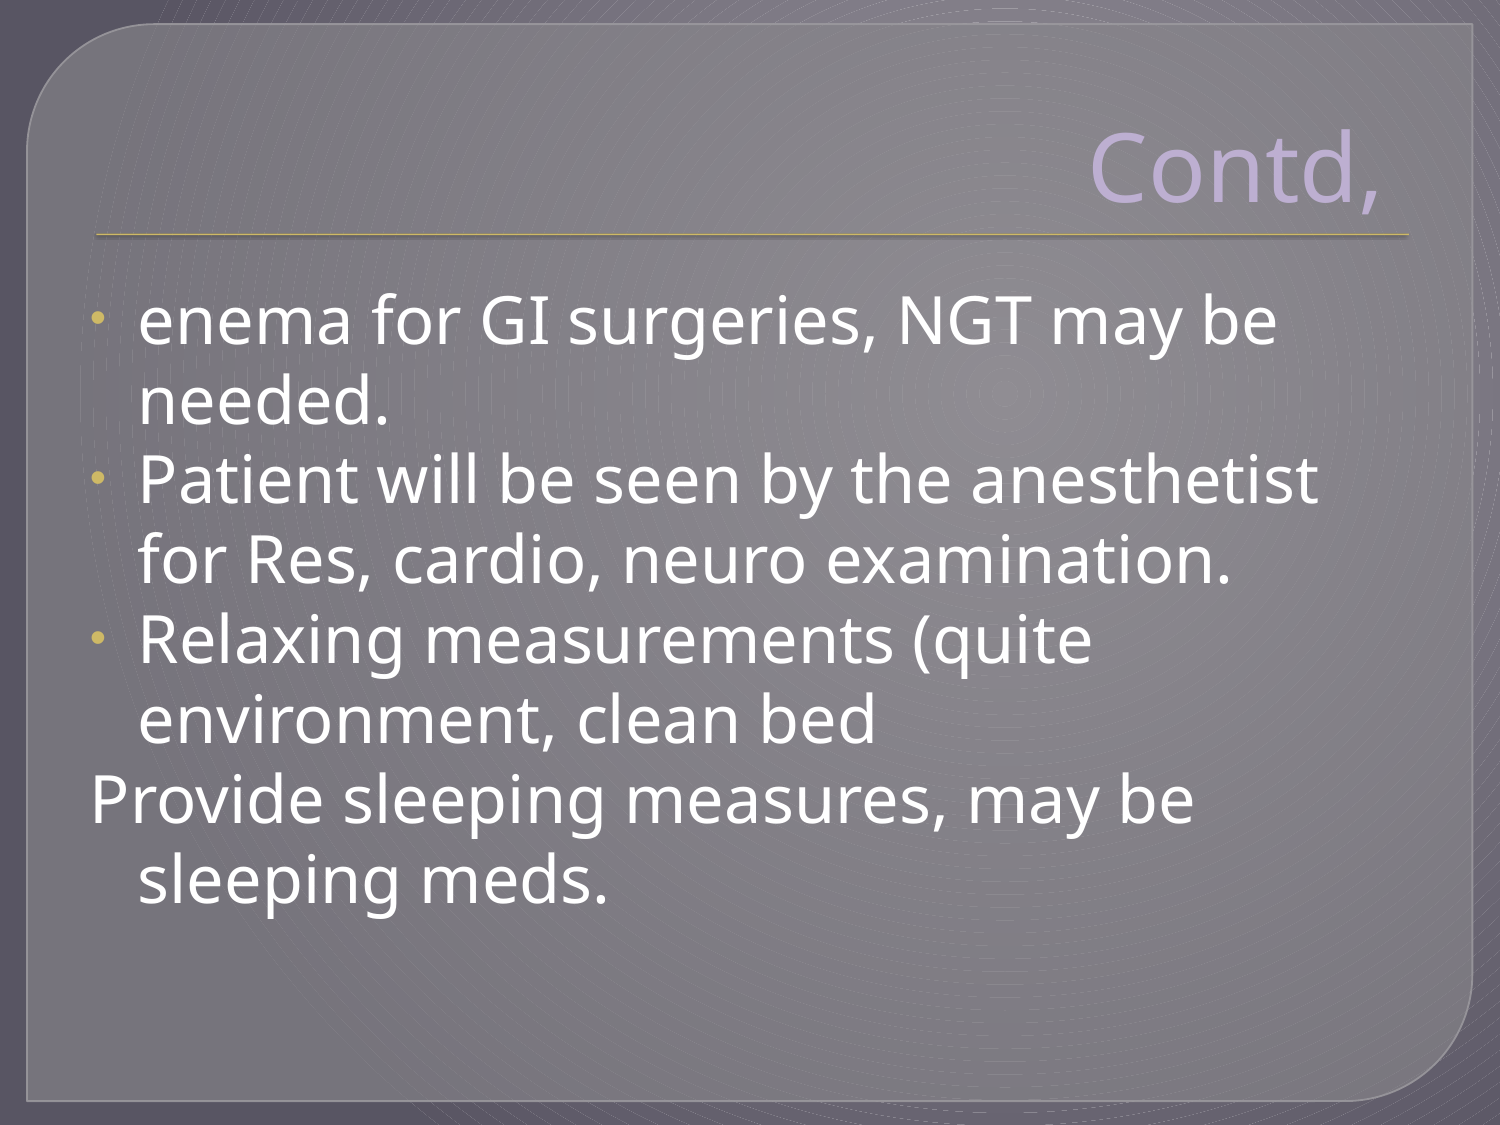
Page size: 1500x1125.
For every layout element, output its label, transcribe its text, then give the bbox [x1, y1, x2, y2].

list enema for GI surgeries, NGT may be needed. Patient will be seen by the anesthetist for Res, cardio, neuro examination. Relaxing measurements (quite environment, clean bed Provide sleeping measures, may be sleeping meds. [75, 270, 1425, 1013]
title Contd, [75, 41, 1425, 230]
